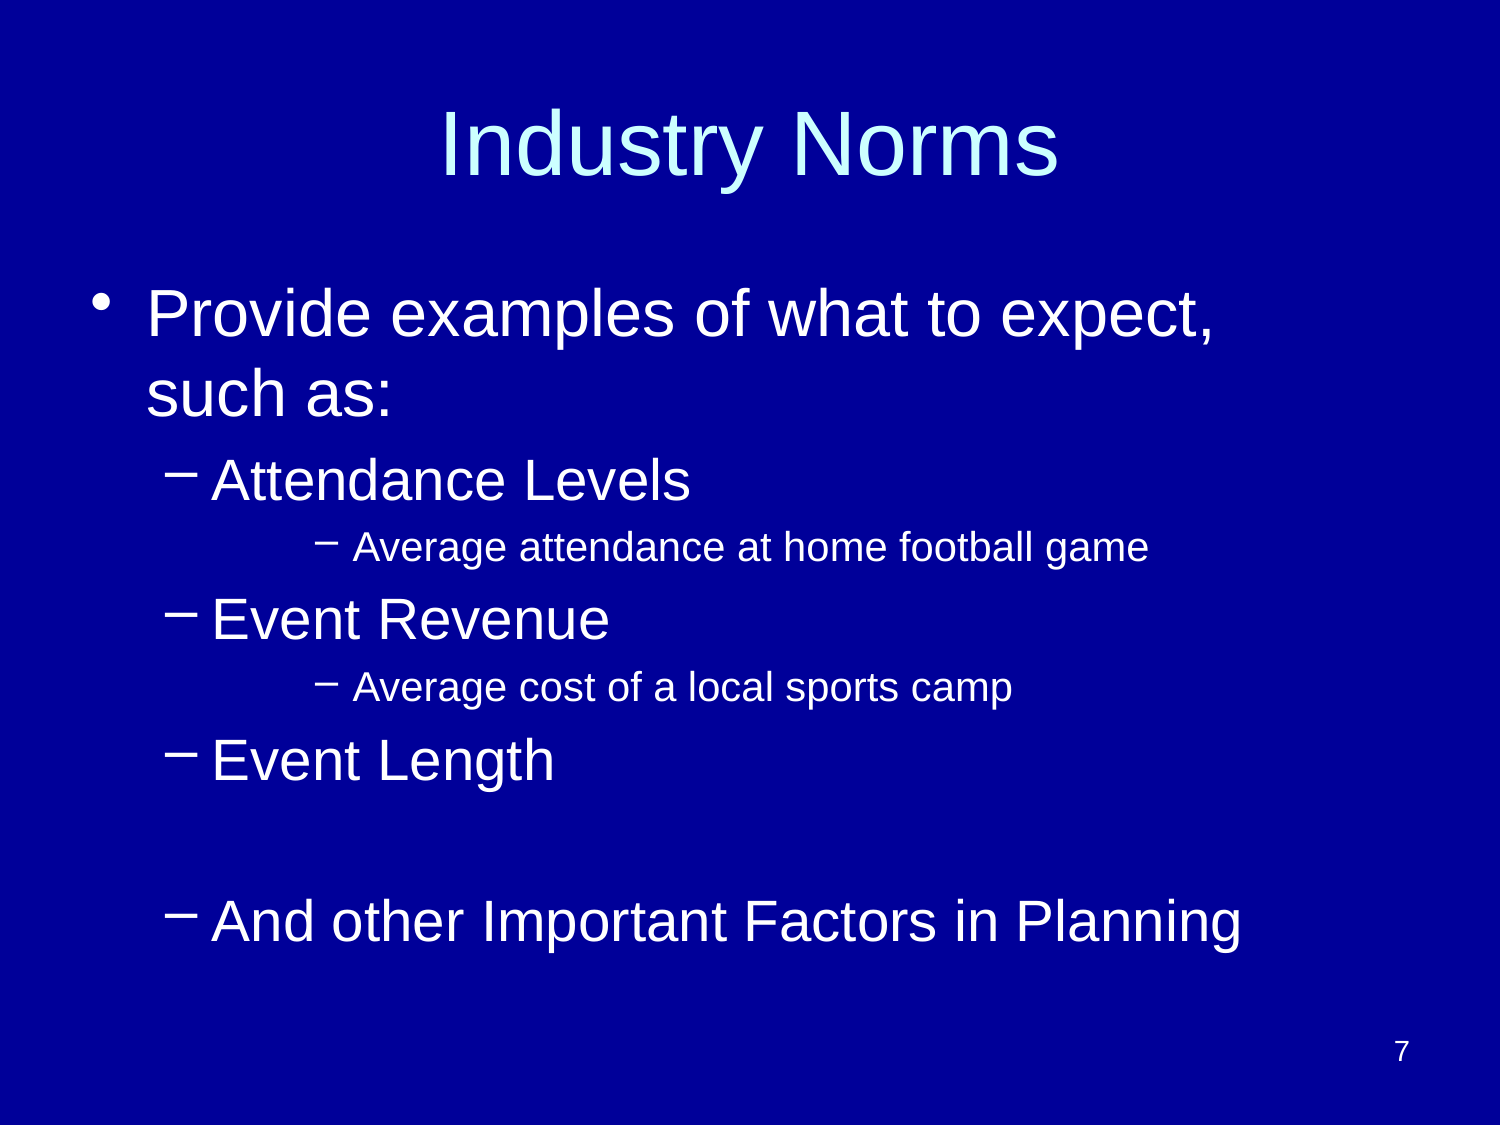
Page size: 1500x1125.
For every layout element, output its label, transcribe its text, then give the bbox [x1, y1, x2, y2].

slide_number 7 [1074, 1024, 1425, 1103]
title Industry Norms [74, 44, 1426, 233]
list Provide examples of what to expect, such as: Attendance Levels Average attendance at home football game Event Revenue Average cost of a local sports camp Event Length And other Important Factors in Planning [74, 262, 1376, 1006]
